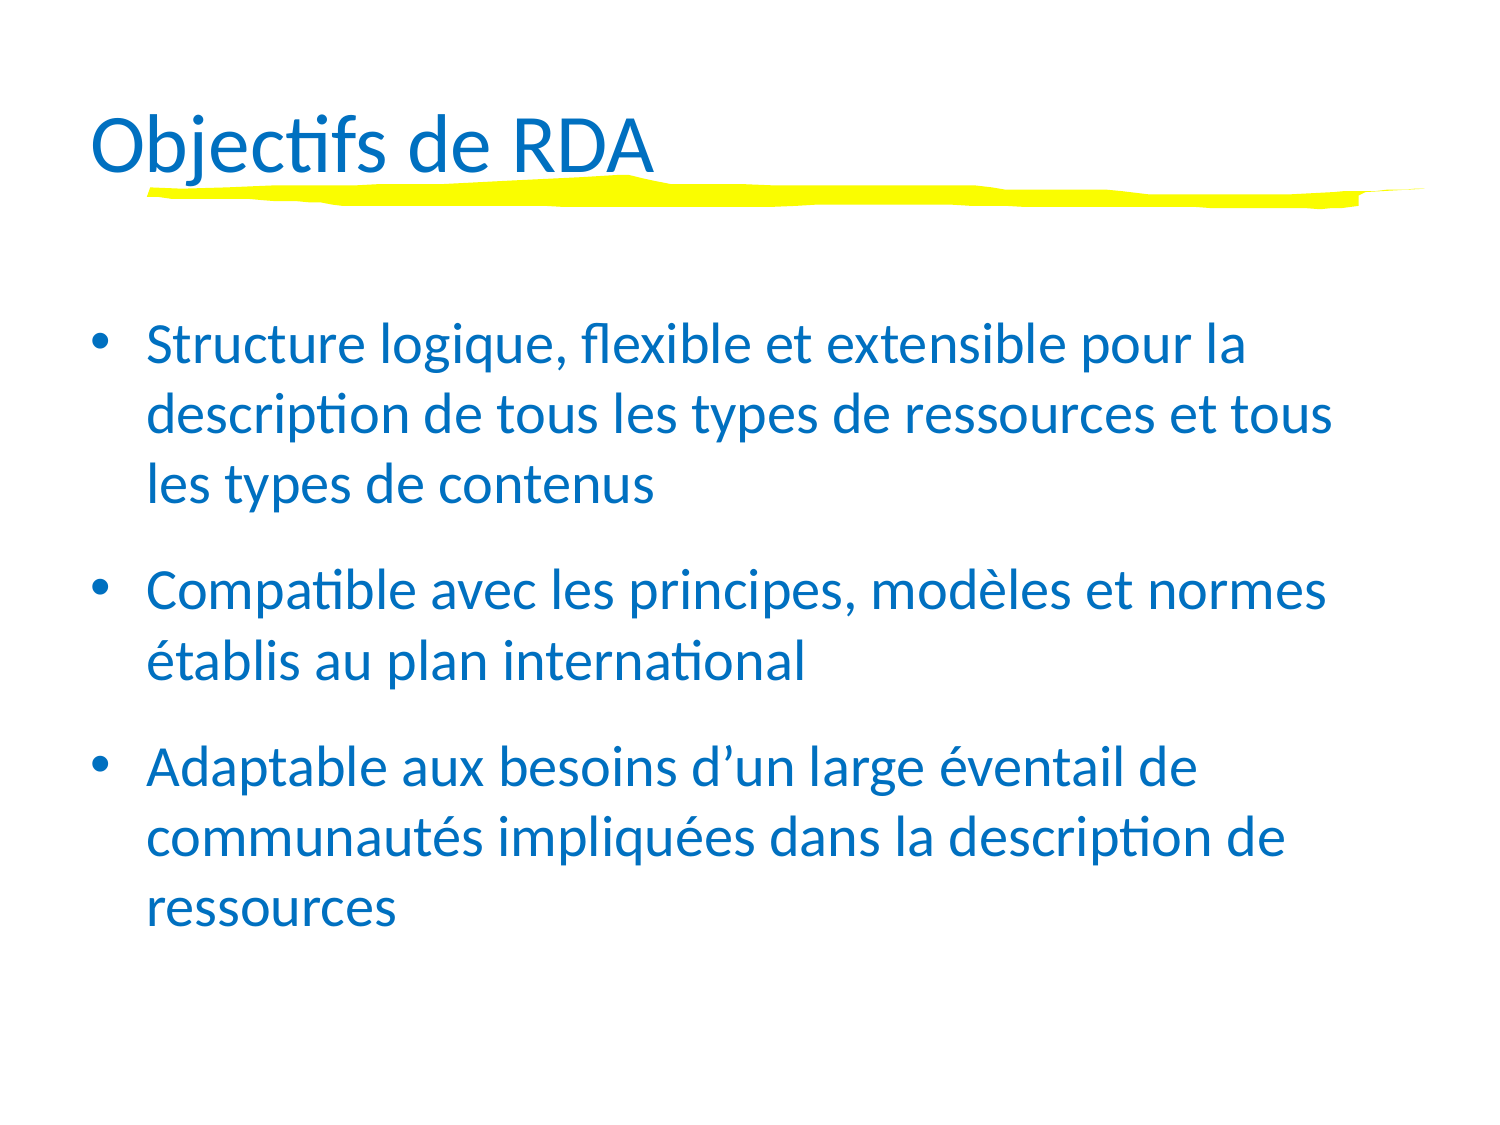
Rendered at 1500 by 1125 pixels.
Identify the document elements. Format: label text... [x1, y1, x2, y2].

text_box [146, 174, 1425, 210]
title Objectifs de RDA [74, 44, 1426, 233]
list Structure logique, flexible et extensible pour la description de tous les types de ressources et tous les types de contenus Compatible avec les principes, modèles et normes établis au plan international Adaptable aux besoins d’un large éventail de communautés impliquées dans la description de ressources [74, 297, 1426, 926]
